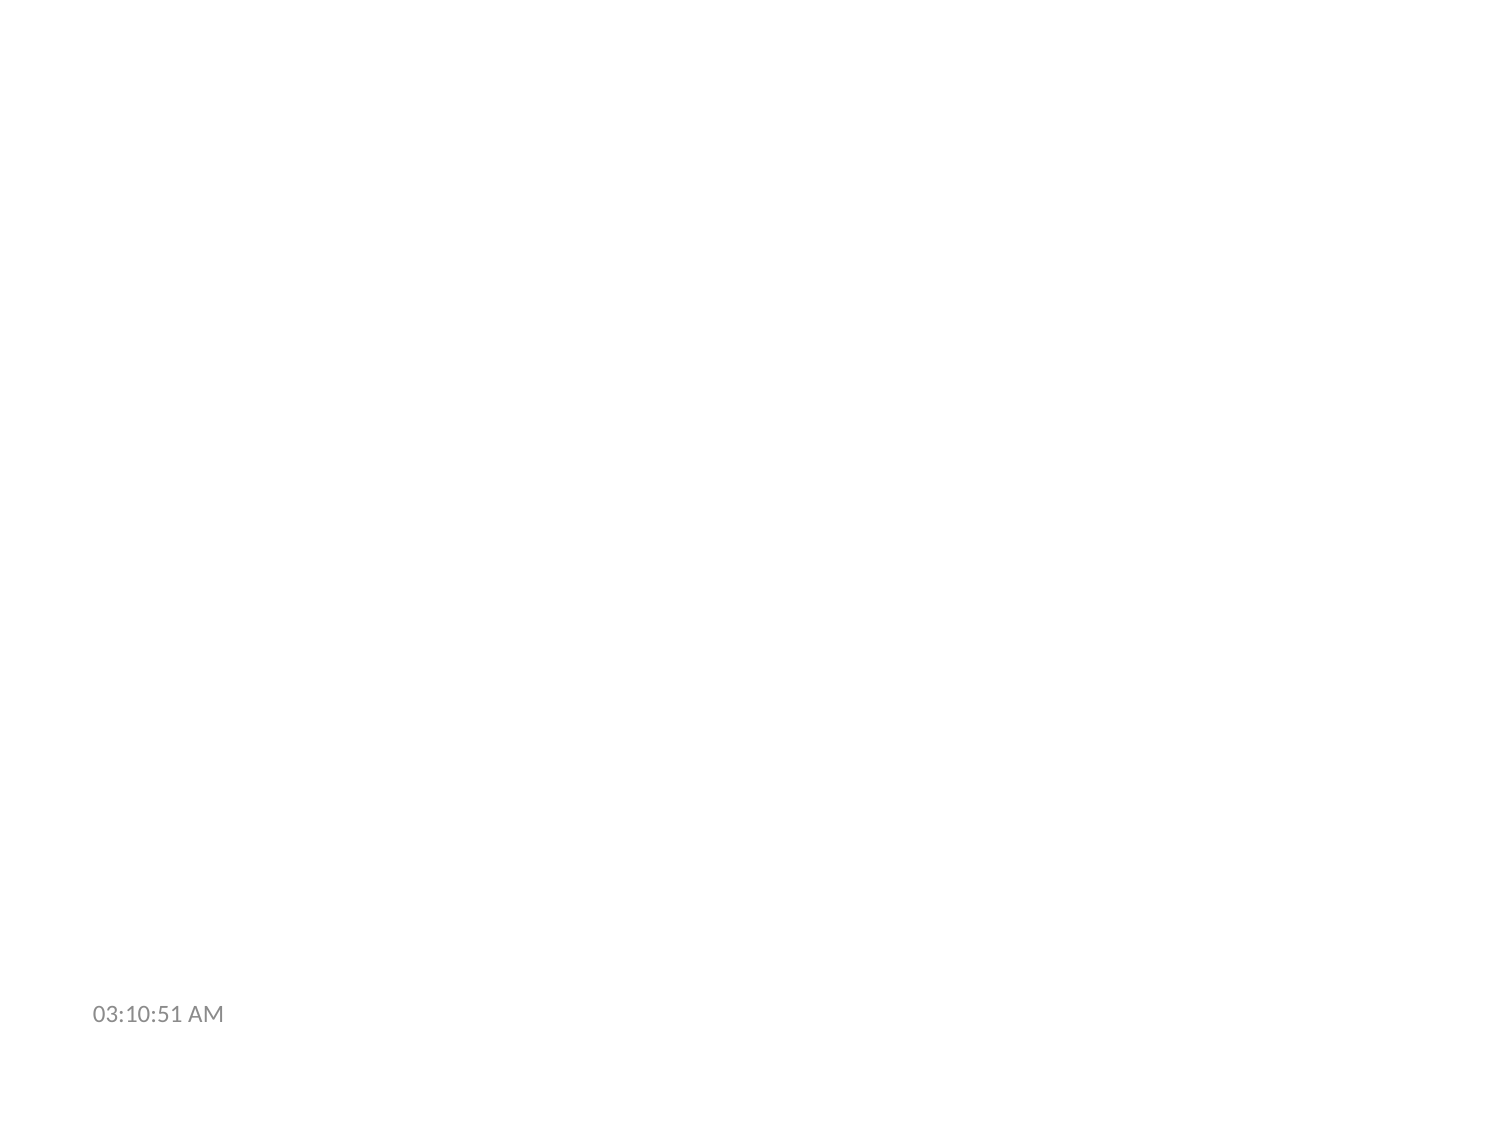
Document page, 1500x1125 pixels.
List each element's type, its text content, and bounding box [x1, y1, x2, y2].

text_box 3:35:09 PM [77, 982, 428, 1043]
